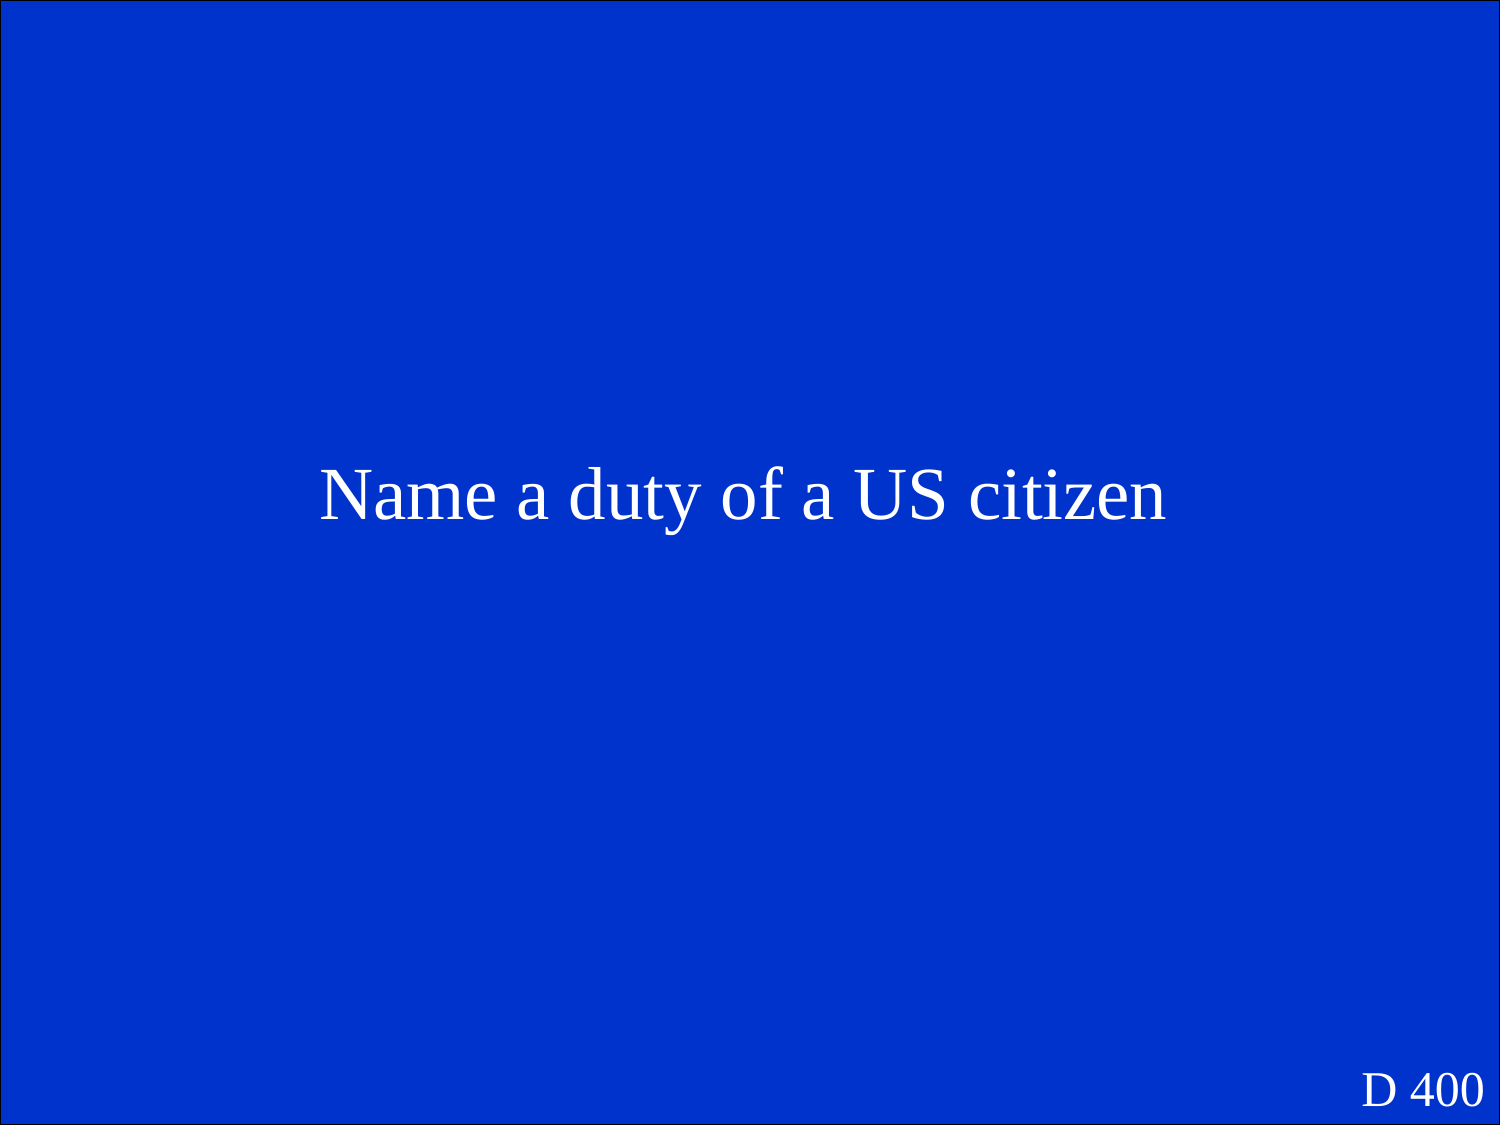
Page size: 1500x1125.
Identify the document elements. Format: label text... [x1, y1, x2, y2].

text_box [0, 0, 1500, 1125]
text_box Name a duty of a US citizen [224, 437, 1263, 543]
text_box D 400 [1346, 1049, 1500, 1125]
